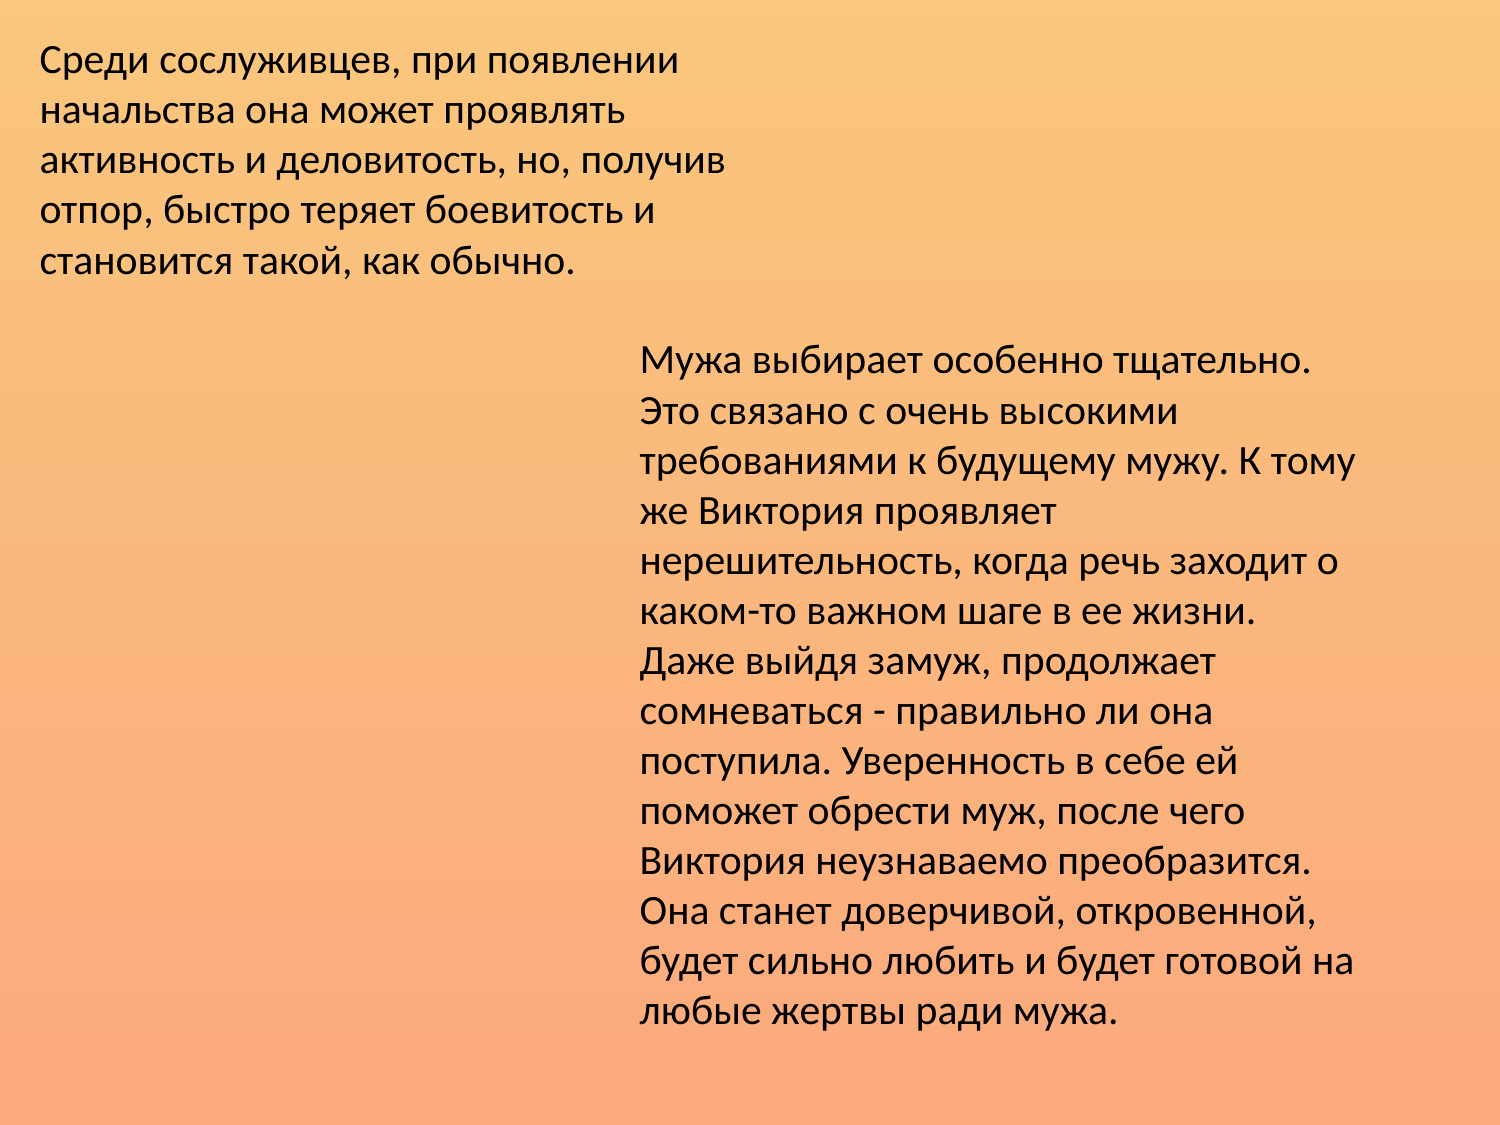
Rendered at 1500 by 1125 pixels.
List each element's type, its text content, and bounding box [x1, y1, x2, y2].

text_box Мужа выбирает особенно тщательно. Это связано с очень высокими требованиями к будущему мужу. К тому же Виктория проявляет нерешительность, когда речь заходит о каком-то важном шаге в ее жизни. Даже выйдя замуж, продолжает сомневаться - правильно ли она поступила. Уверенность в себе ей поможет обрести муж, после чего Виктория неузнаваемо преобразится. Она станет доверчивой, откровенной, будет сильно любить и будет готовой на любые жертвы ради мужа. [624, 274, 1375, 1090]
text_box Среди сослуживцев, при появлении начальства она может проявлять активность и деловитость, но, получив отпор, быстро теряет боевитость и становится такой, как обычно. [24, 24, 775, 340]
